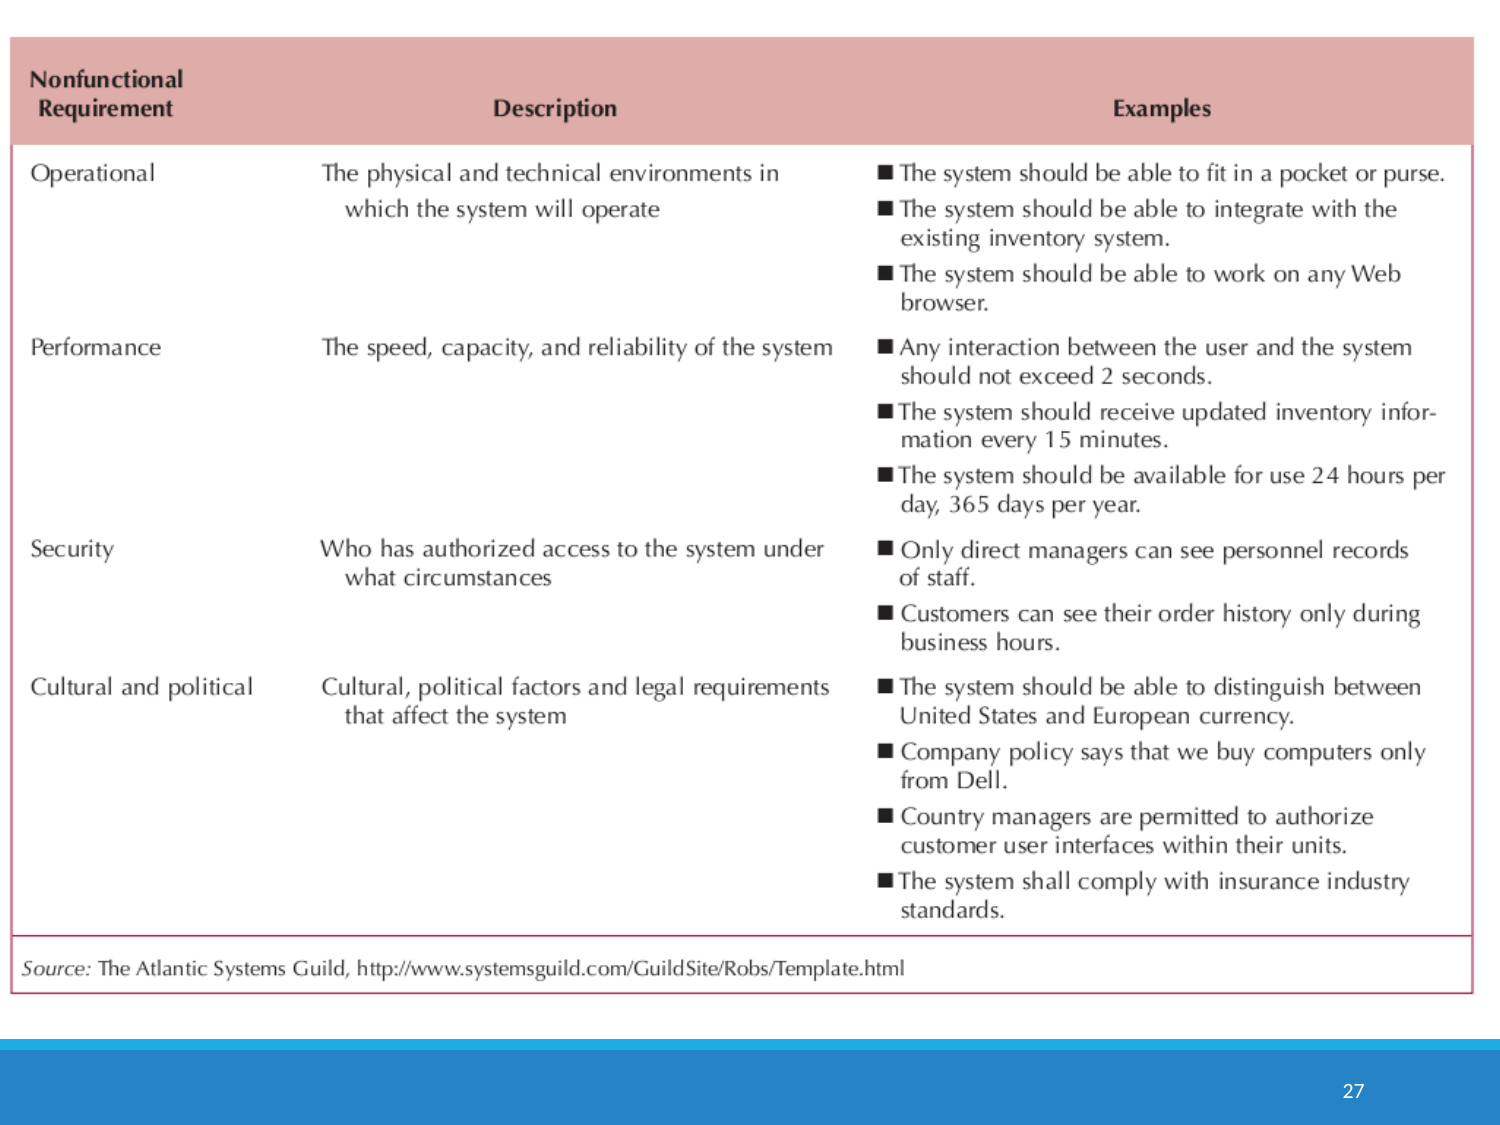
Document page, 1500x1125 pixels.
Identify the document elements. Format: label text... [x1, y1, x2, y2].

slide_number 27 [1218, 1059, 1380, 1120]
picture [0, 30, 1483, 1000]
